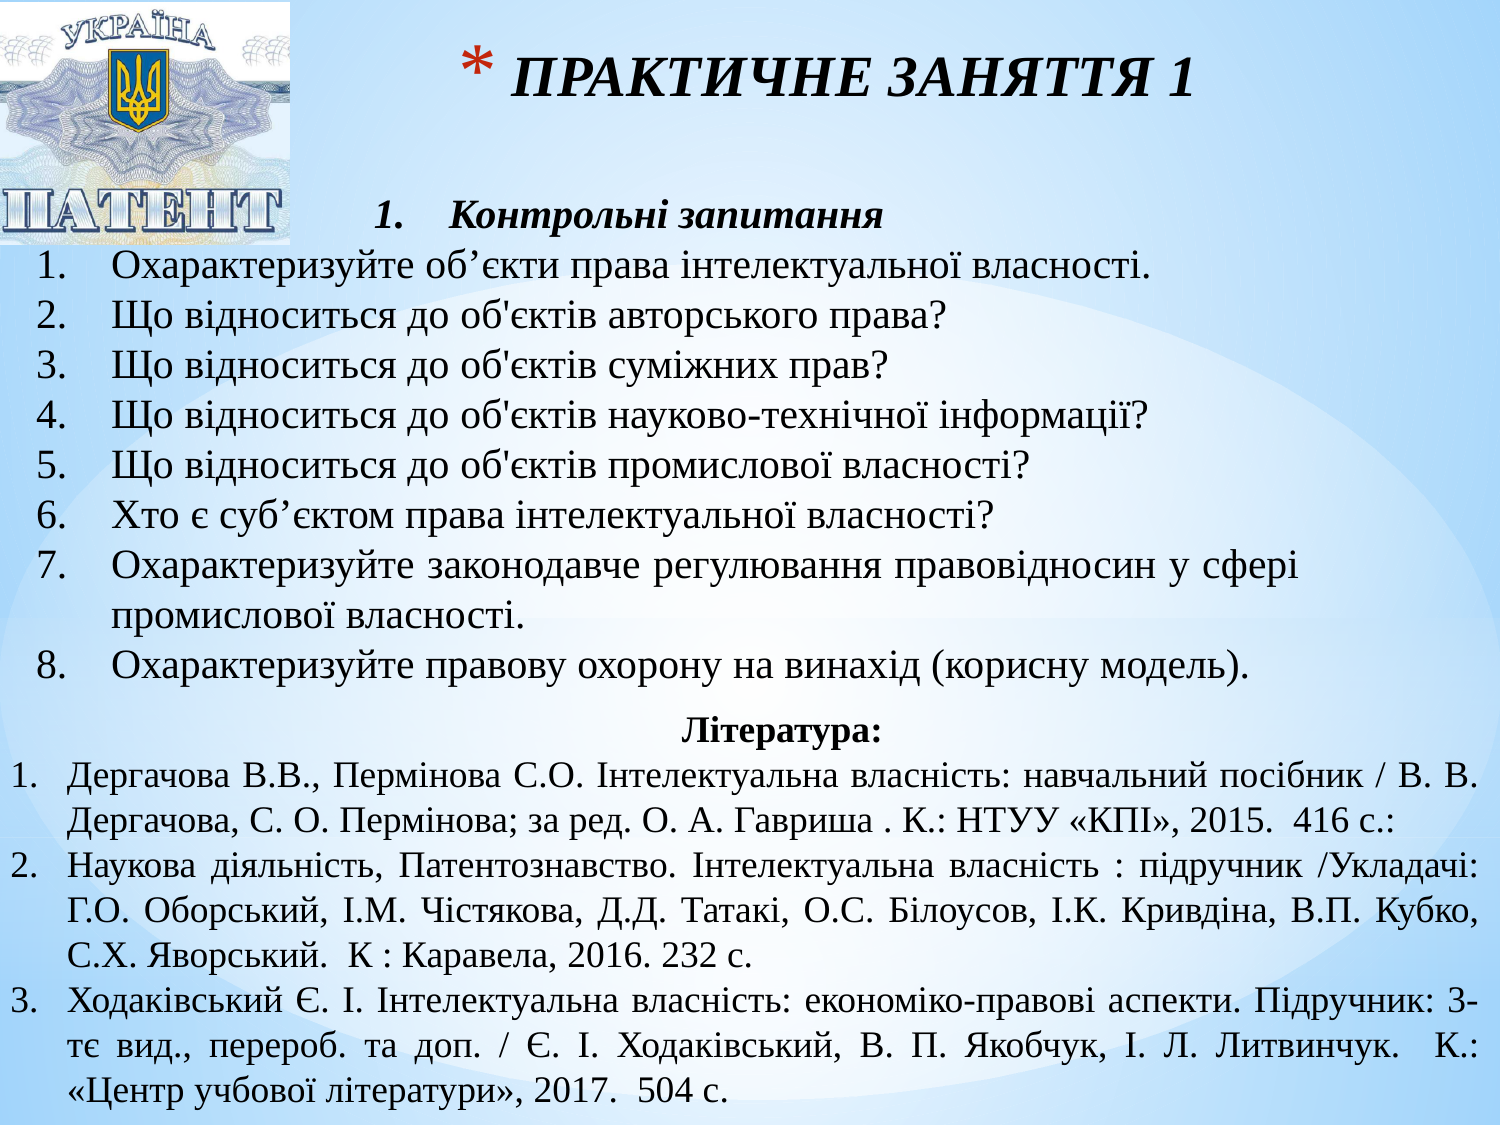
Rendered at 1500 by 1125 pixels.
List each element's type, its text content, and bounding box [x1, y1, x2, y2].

picture [0, 2, 290, 245]
title ПРАКТИЧНЕ ЗАНЯТТЯ 1 [295, 30, 1427, 114]
text_box Література: Дергачова В.В., Пермінова С.О. Інтелектуальна власність: навчальний посібник / В. В. Дергачова, С. О. Пермінова; за ред. О. А. Гавриша . К.: НТУУ «КПІ», 2015. 416 с.: Наукова діяльність, Патентознавство. Інтелектуальна власність : підручник /Укладачі: Г.О. Оборський, І.М. Чістякова, Д.Д. Татакі, О.С. Білоусов, І.К. Кривдіна, В.П. Кубко, С.Х. Яворський. К : Каравела, 2016. 232 с. Ходаківський Є. І. Інтелектуальна власність: економіко-правові аспекти. Підручник: 3-тє вид., перероб. та доп. / Є. І. Ходаківський, В. П. Якобчук, І. Л. Литвинчук. К.: «Центр учбової літератури», 2017. 504 с. [0, 698, 1496, 1118]
text_box Контрольні запитання Охарактеризуйте об’єкти права інтелектуальної власності. Що відноситься до об'єктів авторського права? Що відноситься до об'єктів суміжних прав? Що відноситься до об'єктів науково-технічної інформації? Що відноситься до об'єктів промислової власності? Хто є суб’єктом права інтелектуальної власності? Охарактеризуйте законодавче регулювання правовідносин у сфері промислової власності. Охарактеризуйте правову охорону на винахід (корисну модель). [6, 179, 1496, 695]
